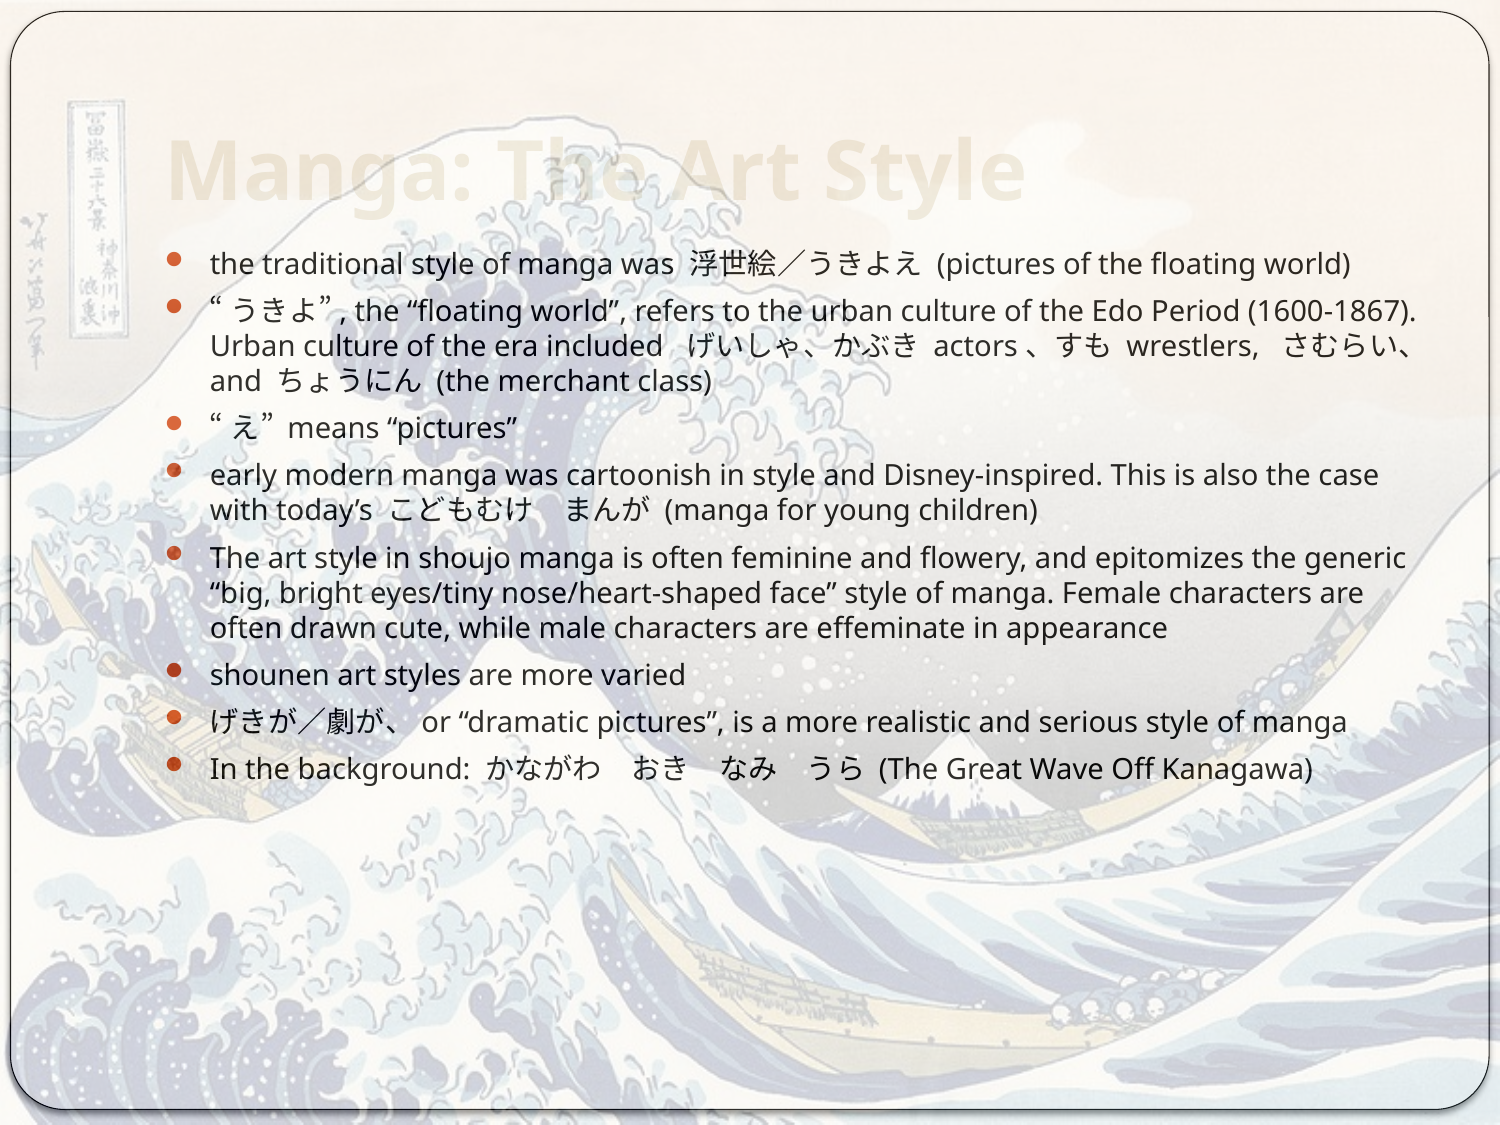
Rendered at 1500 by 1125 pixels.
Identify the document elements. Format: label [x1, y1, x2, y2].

text_box [0, 0, 1500, 1125]
